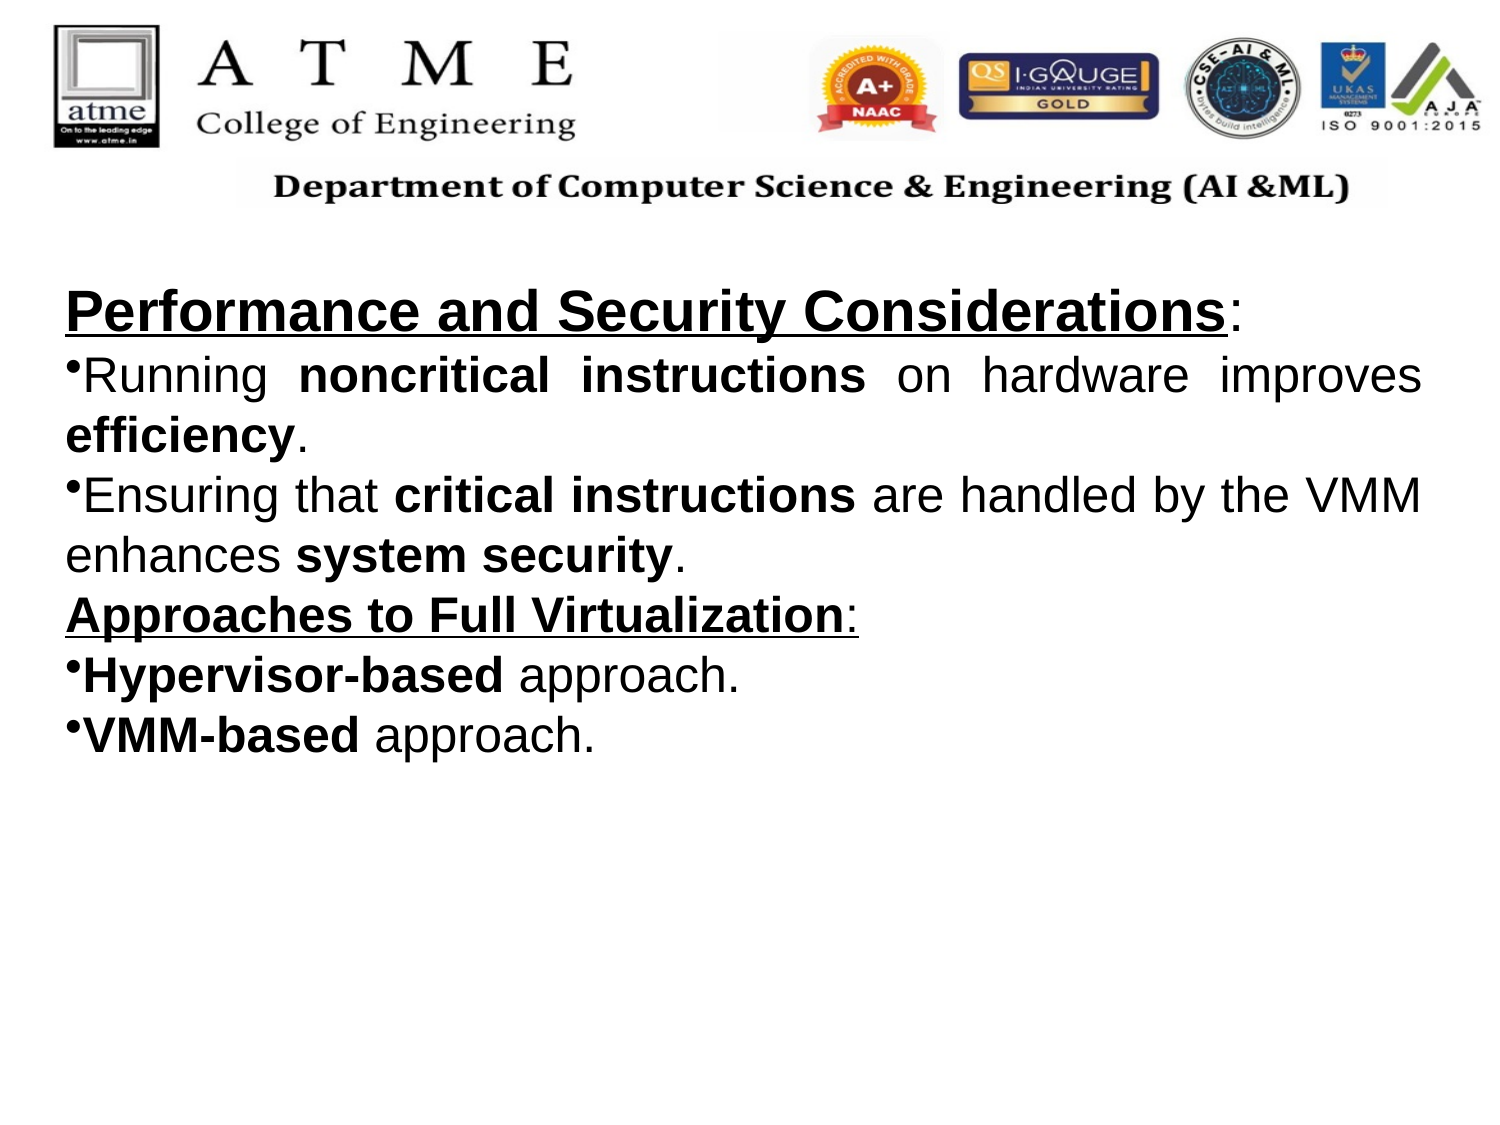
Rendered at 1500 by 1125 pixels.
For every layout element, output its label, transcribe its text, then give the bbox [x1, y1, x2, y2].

text_box Performance and Security Considerations: Running noncritical instructions on hardware improves efficiency. Ensuring that critical instructions are handled by the VMM enhances system security. Approaches to Full Virtualization: Hypervisor-based approach. VMM-based approach. [50, 265, 1438, 831]
picture [24, 0, 1500, 226]
